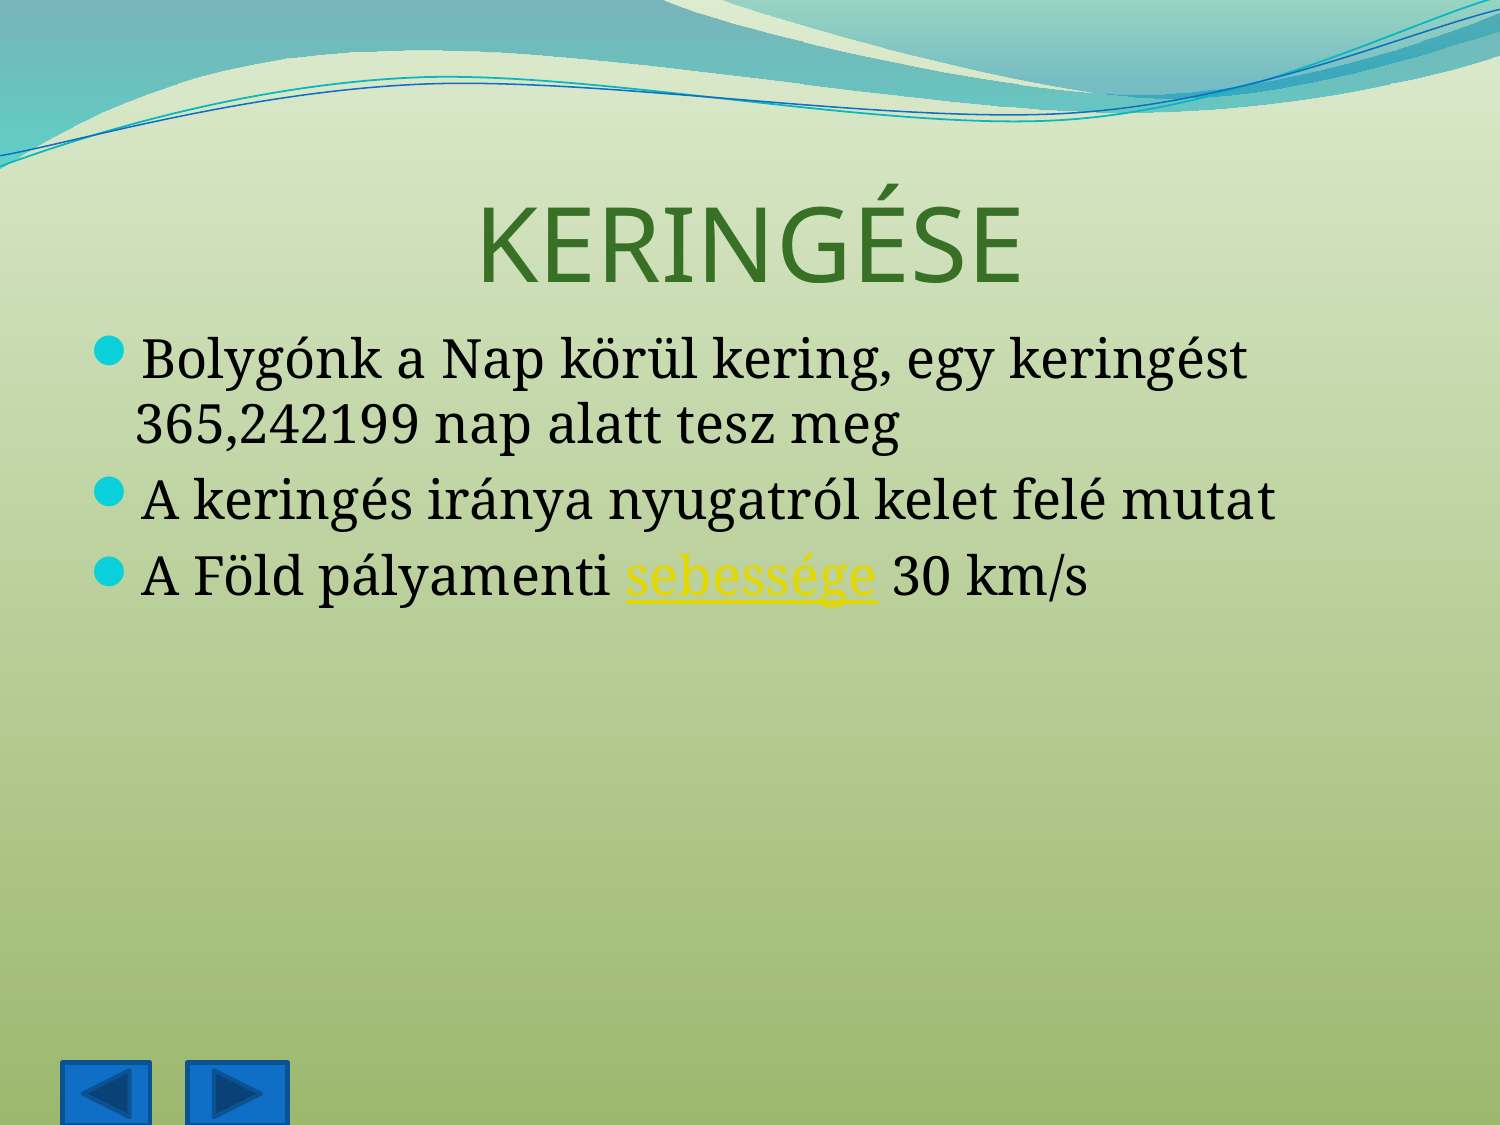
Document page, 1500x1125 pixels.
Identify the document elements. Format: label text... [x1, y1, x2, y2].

title KERINGÉSE [75, 115, 1425, 303]
text_box [60, 1060, 152, 1125]
text_box [185, 1060, 290, 1125]
list Bolygónk a Nap körül kering, egy keringést 365,242199 nap alatt tesz meg A keringés iránya nyugatról kelet felé mutat A Föld pályamenti sebessége 30 km/s [75, 317, 1425, 1038]
